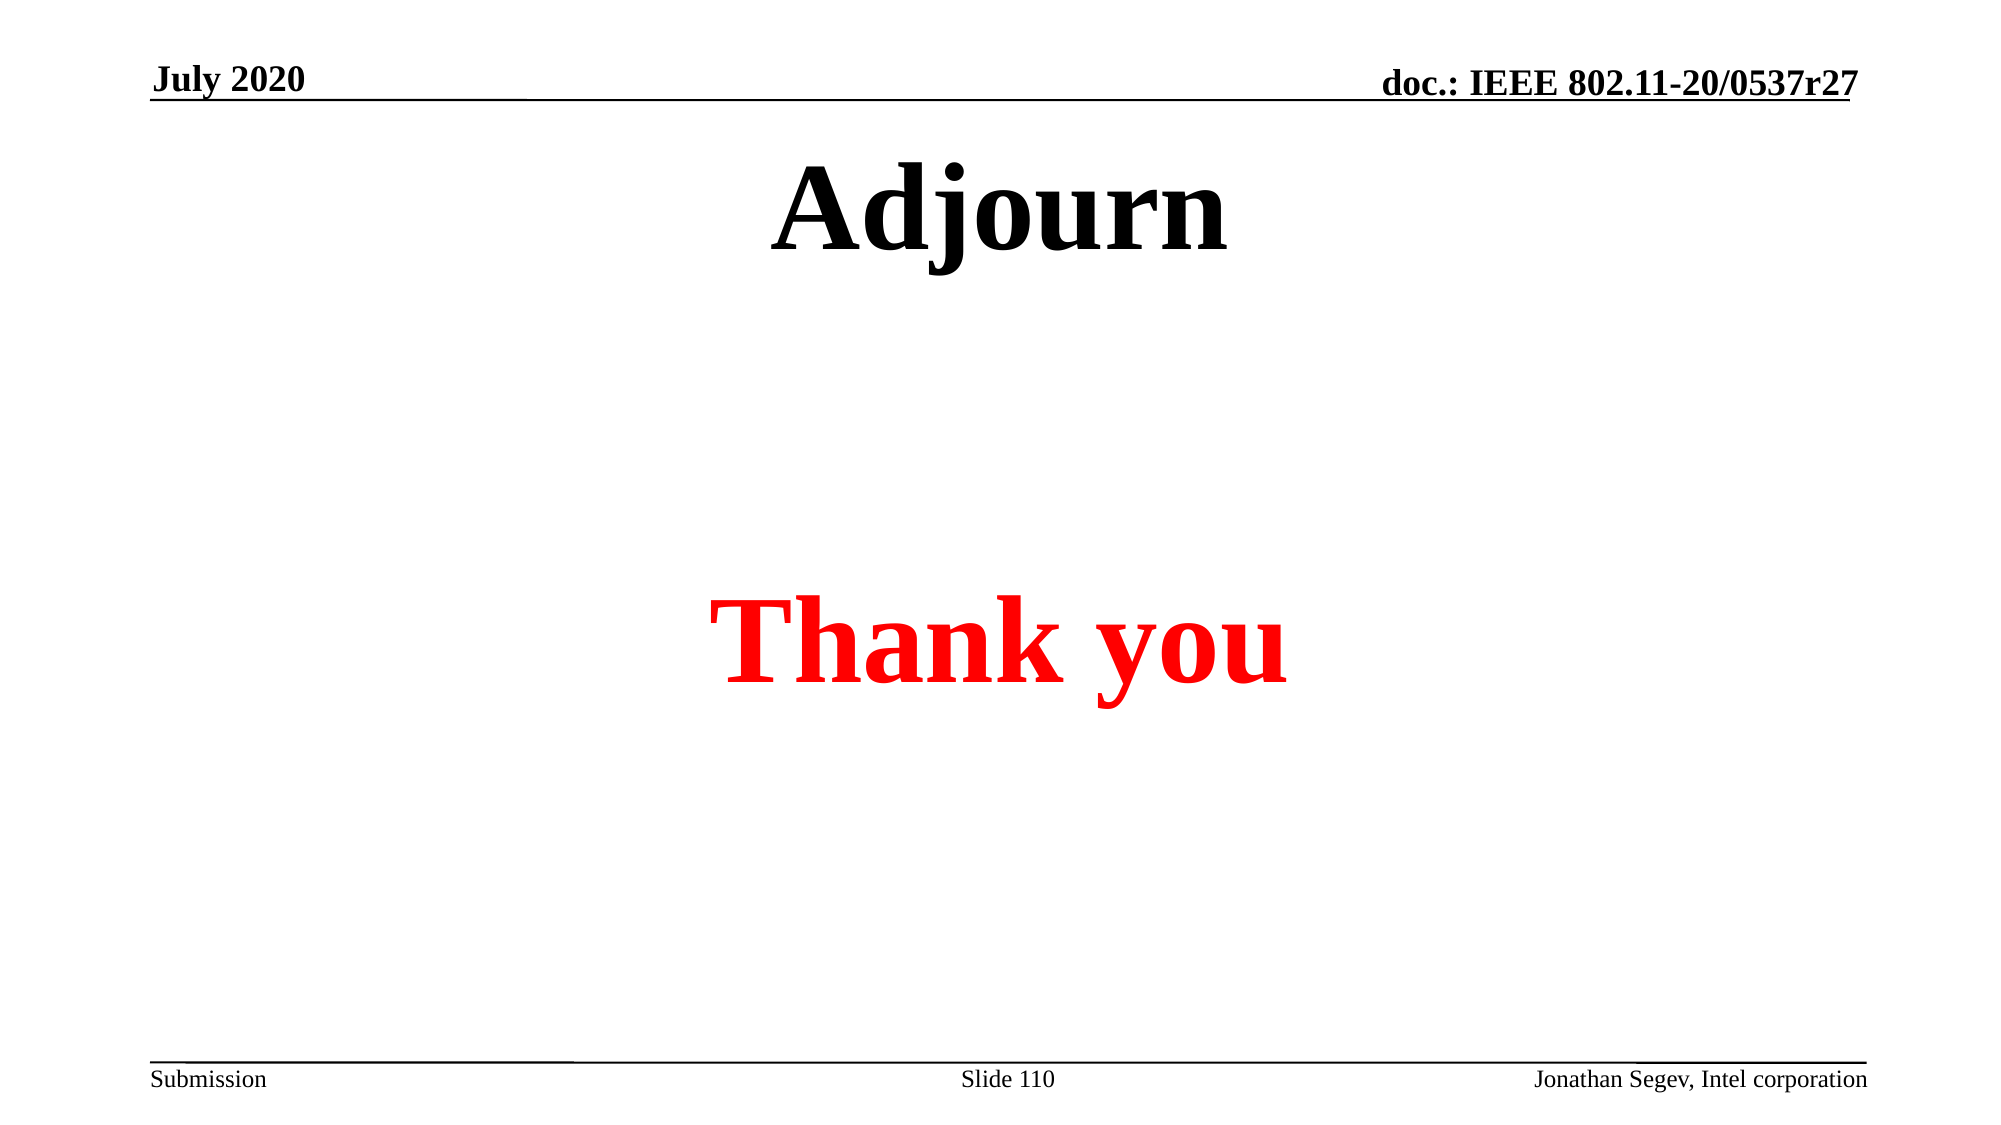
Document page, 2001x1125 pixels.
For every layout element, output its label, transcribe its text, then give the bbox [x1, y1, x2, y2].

title Adjourn [149, 112, 1850, 288]
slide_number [152, 54, 563, 100]
footer Jonathan Segev, Intel corporation [1171, 1061, 1869, 1093]
slide_number Slide 110 [950, 1061, 1067, 1123]
list Thank you [149, 324, 1850, 1000]
